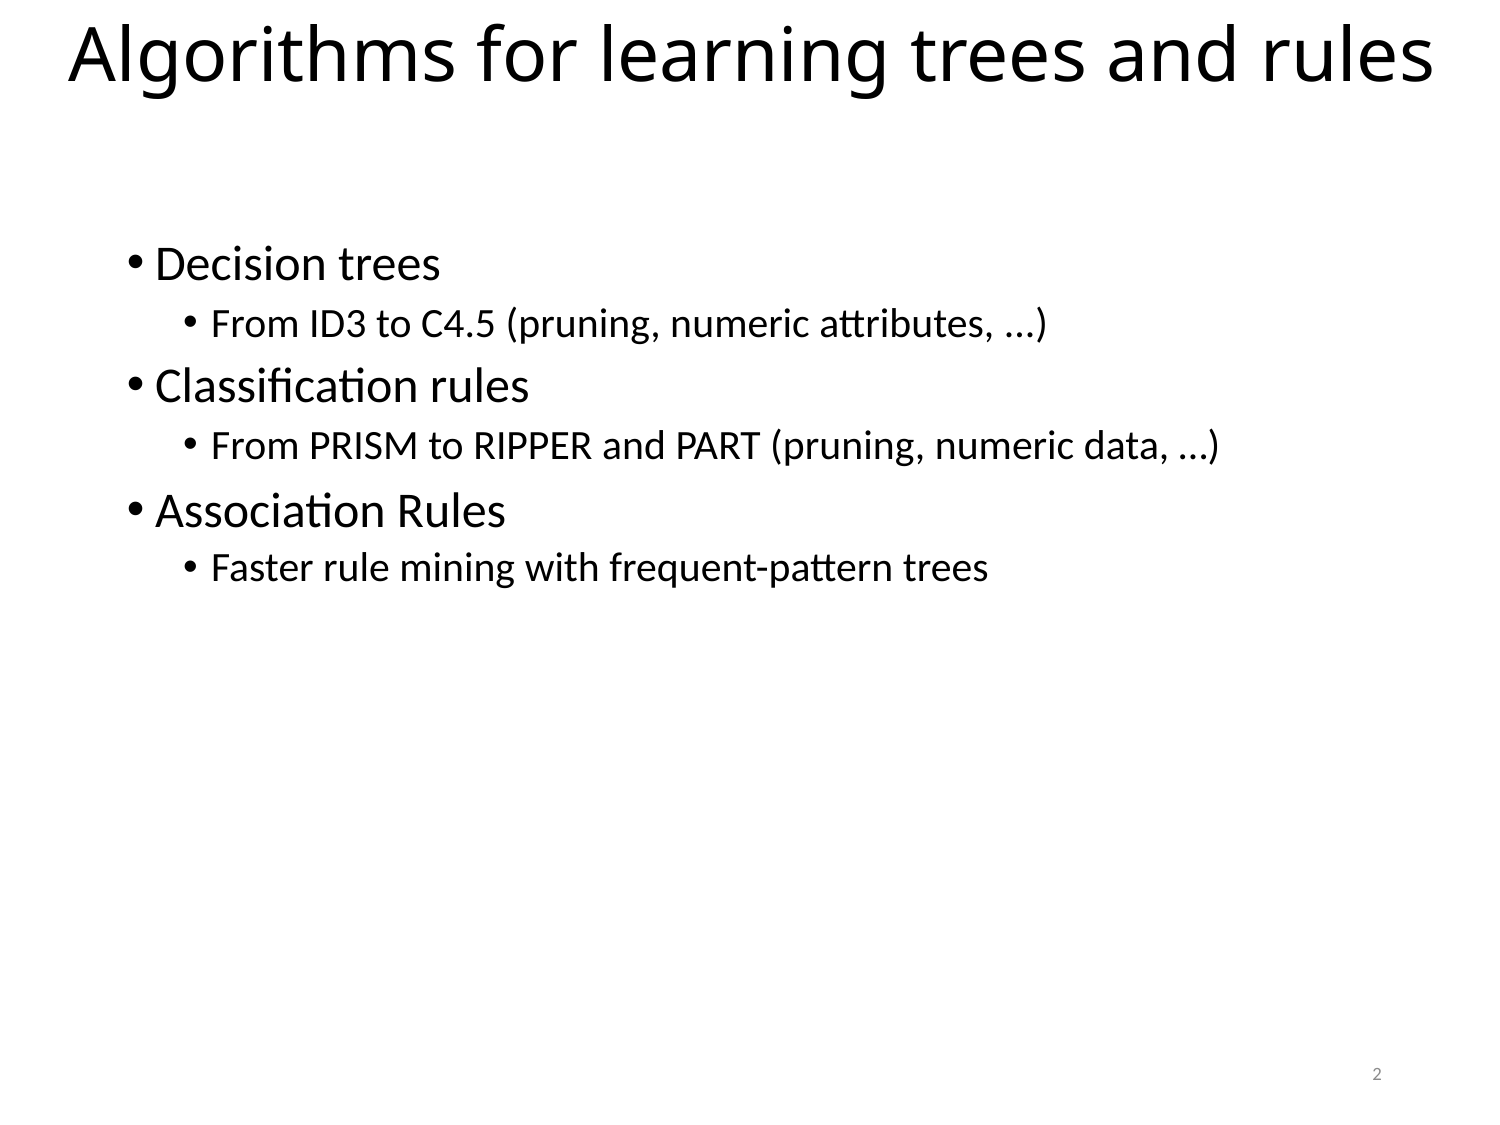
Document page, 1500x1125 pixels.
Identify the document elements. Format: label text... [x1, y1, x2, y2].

title Algorithms for learning trees and rules [53, 9, 1500, 170]
list Decision trees From ID3 to C4.5 (pruning, numeric attributes, ...) Classification rules From PRISM to RIPPER and PART (pruning, numeric data, …) Association Rules Faster rule mining with frequent-pattern trees [112, 229, 1491, 883]
slide_number 2 [1059, 1042, 1397, 1103]
